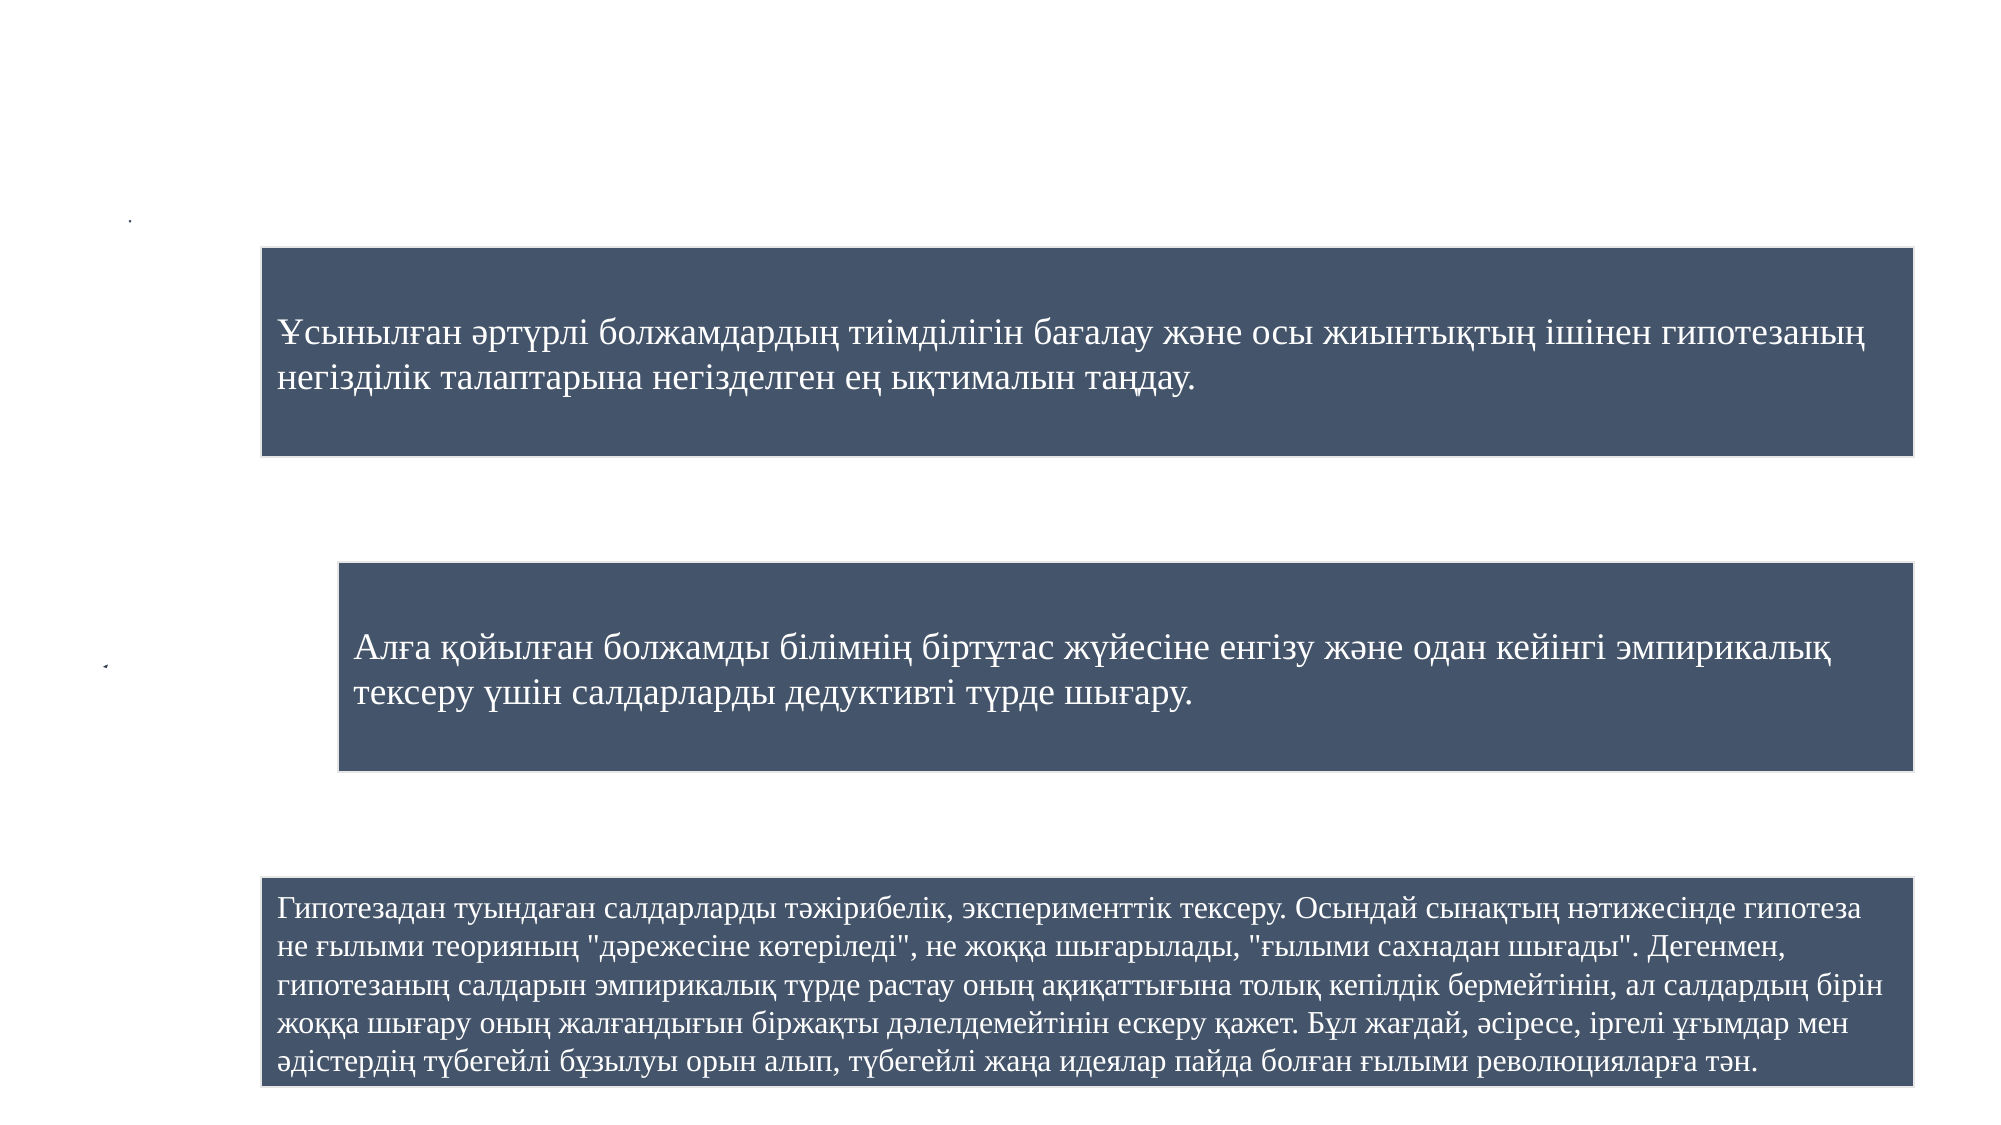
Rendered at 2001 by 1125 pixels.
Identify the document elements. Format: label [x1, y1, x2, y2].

list [100, 50, 1914, 1101]
